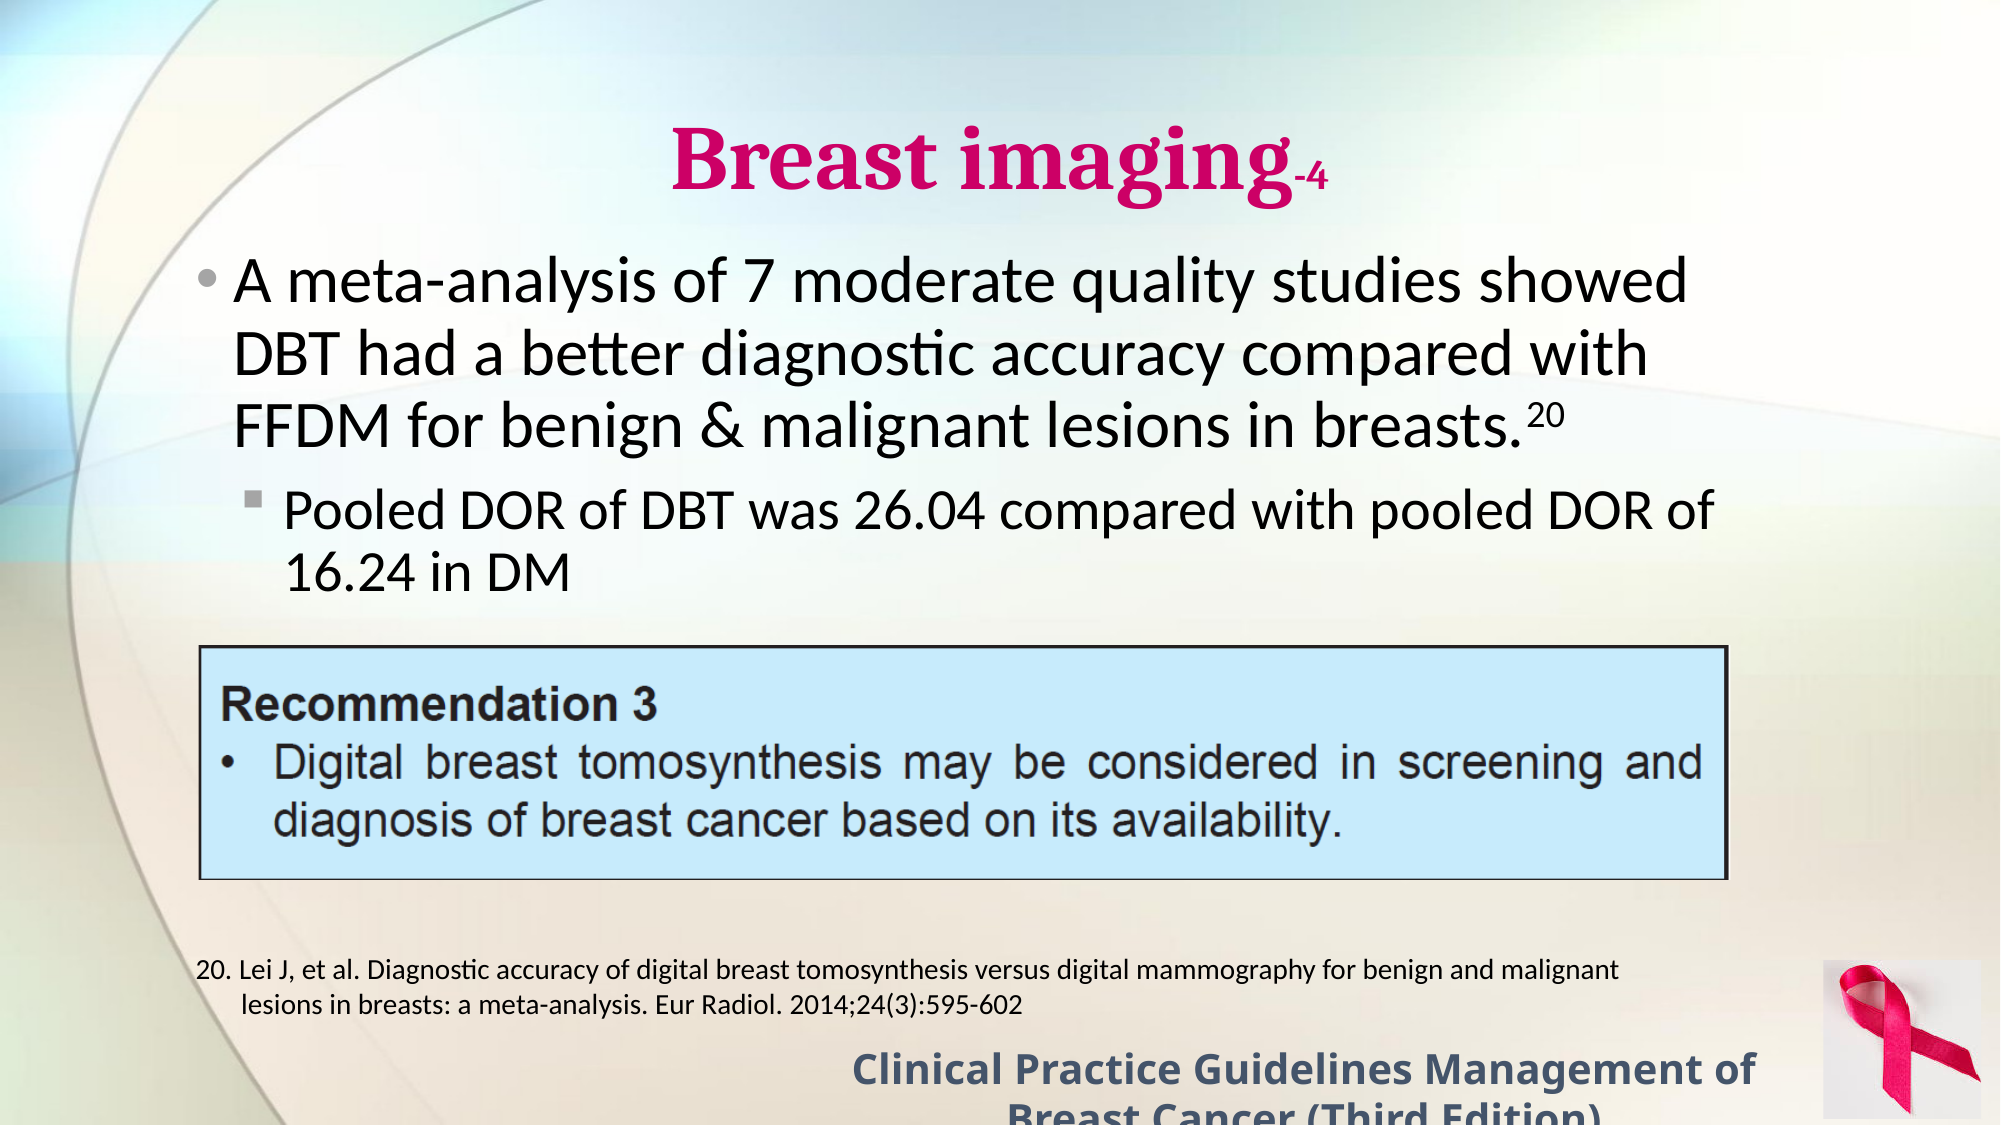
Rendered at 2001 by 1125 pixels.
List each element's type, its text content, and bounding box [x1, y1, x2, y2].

text_box Clinical Practice Guidelines Management of Breast Cancer (Third Edition) [788, 1035, 1820, 1125]
picture [198, 645, 1731, 880]
list A meta-analysis of 7 moderate quality studies showed DBT had a better diagnostic accuracy compared with FFDM for benign & malignant lesions in breasts.20 Pooled DOR of DBT was 26.04 compared with pooled DOR of 16.24 in DM 20. Lei J, et al. Diagnostic accuracy of digital breast tomosynthesis versus digital mammography for benign and malignant lesions in breasts: a meta-analysis. Eur Radiol. 2014;24(3):595-602 [180, 237, 1824, 1066]
picture [0, 0, 2001, 1125]
text_box Breast imaging-4 [249, 41, 1750, 263]
